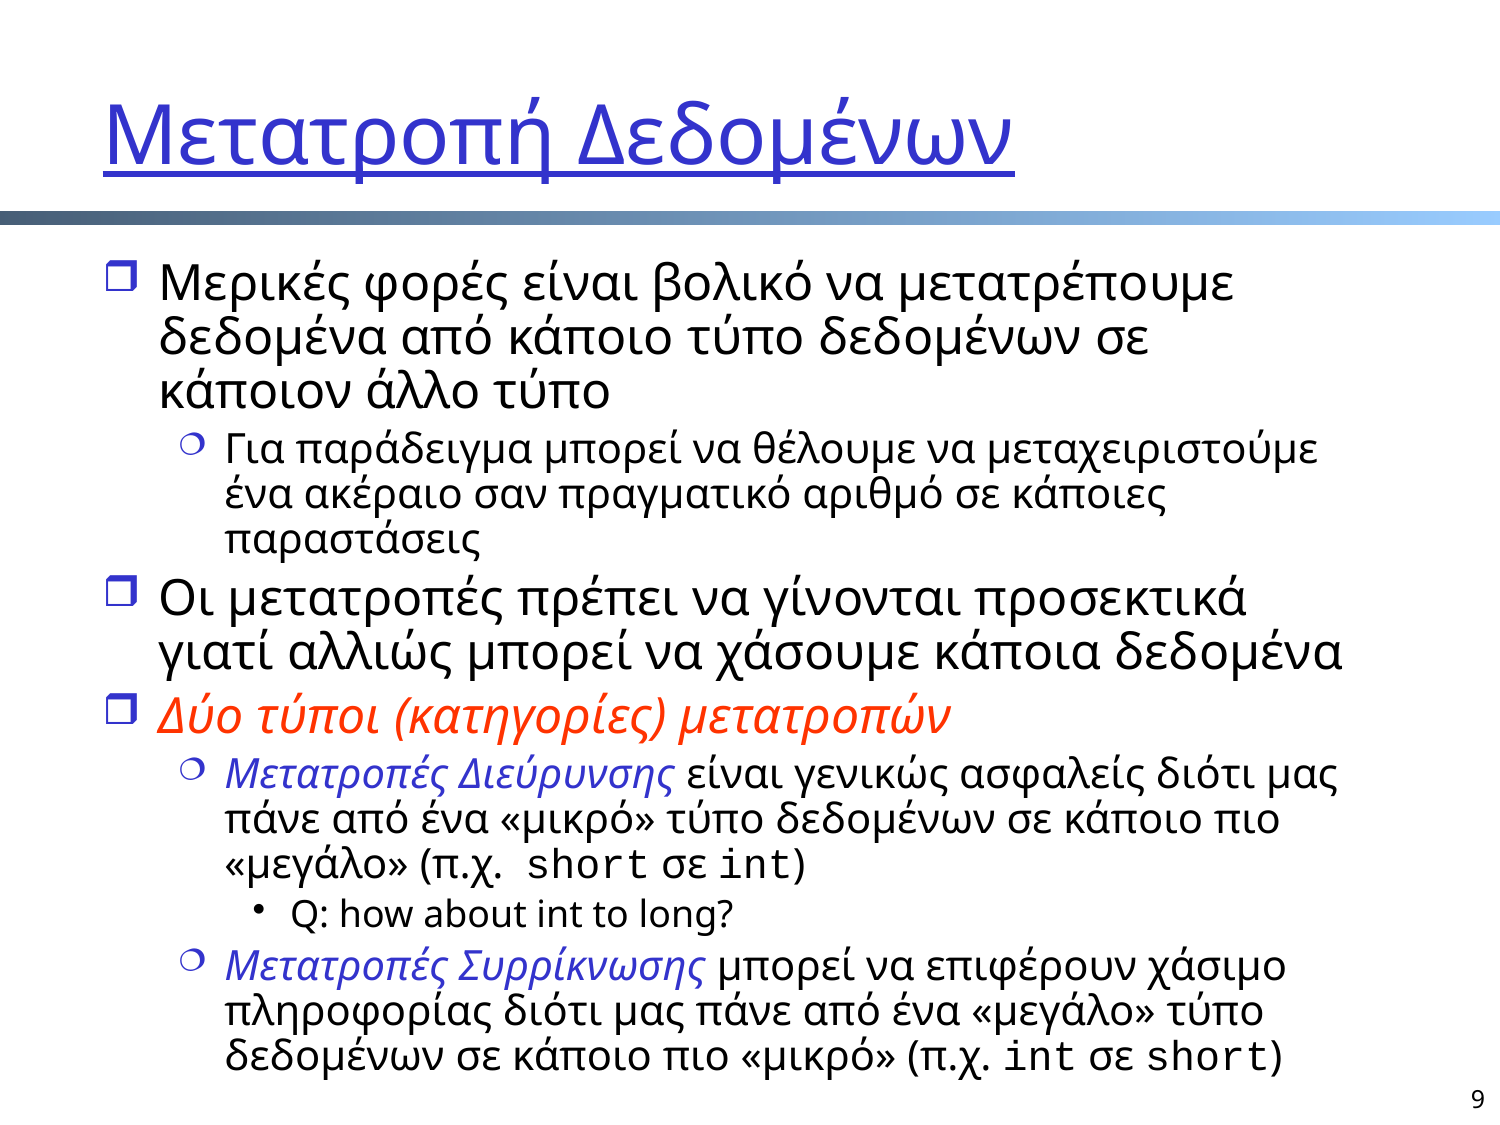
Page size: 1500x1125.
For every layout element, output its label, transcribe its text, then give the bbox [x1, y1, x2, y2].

list Μερικές φορές είναι βολικό να μετατρέπουμε δεδομένα από κάποιο τύπο δεδομένων σε κάποιον άλλο τύπο Για παράδειγμα μπορεί να θέλουμε να μεταχειριστούμε ένα ακέραιο σαν πραγματικό αριθμό σε κάποιες παραστάσεις Οι μετατροπές πρέπει να γίνονται προσεκτικά γιατί αλλιώς μπορεί να χάσουμε κάποια δεδομένα Δύο τύποι (κατηγορίες) μετατροπών Μετατροπές Διεύρυνσης είναι γενικώς ασφαλείς διότι μας πάνε από ένα «μικρό» τύπο δεδομένων σε κάποιο πιο «μεγάλο» (π.χ. short σε int) Q: how about int to long? Μετατροπές Συρρίκνωσης μπορεί να επιφέρουν χάσιμο πληροφορίας διότι μας πάνε από ένα «μεγάλο» τύπο δεδομένων σε κάποιο πιο «μικρό» (π.χ. int σε short) [87, 249, 1363, 1075]
title Μετατροπή Δεδομένων [87, 37, 1363, 225]
slide_number 9 [1150, 1049, 1500, 1125]
